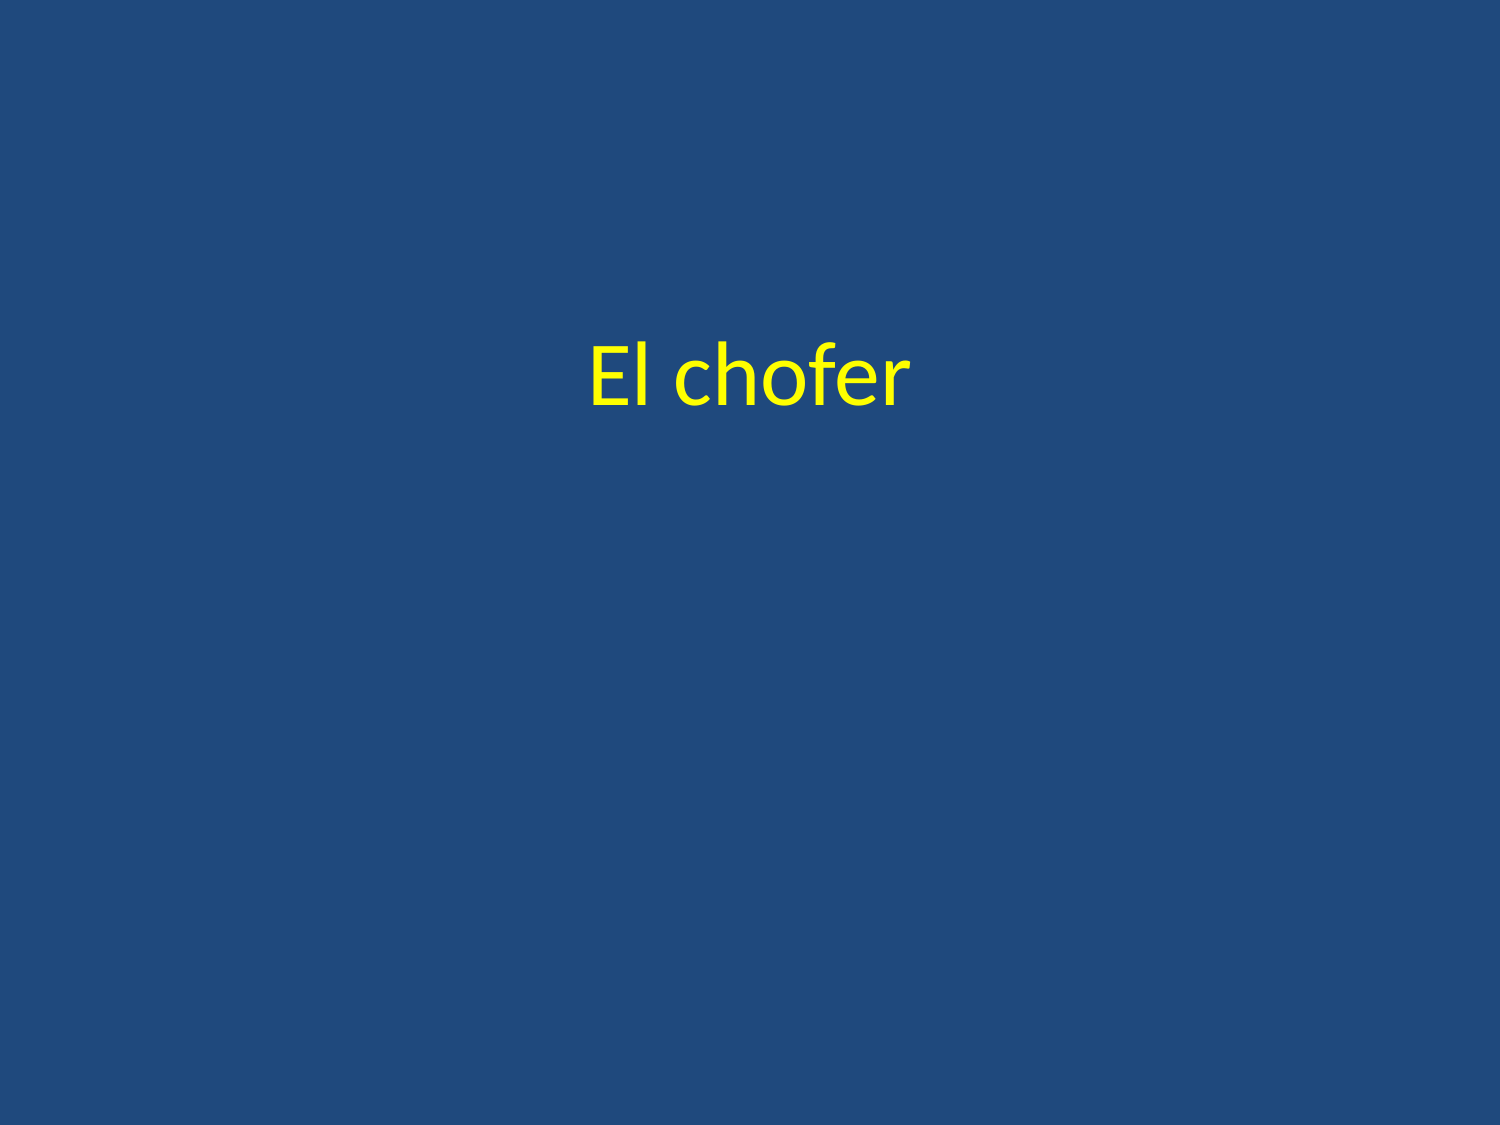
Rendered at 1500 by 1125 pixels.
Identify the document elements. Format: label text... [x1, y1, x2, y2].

title El chofer [75, 275, 1425, 463]
